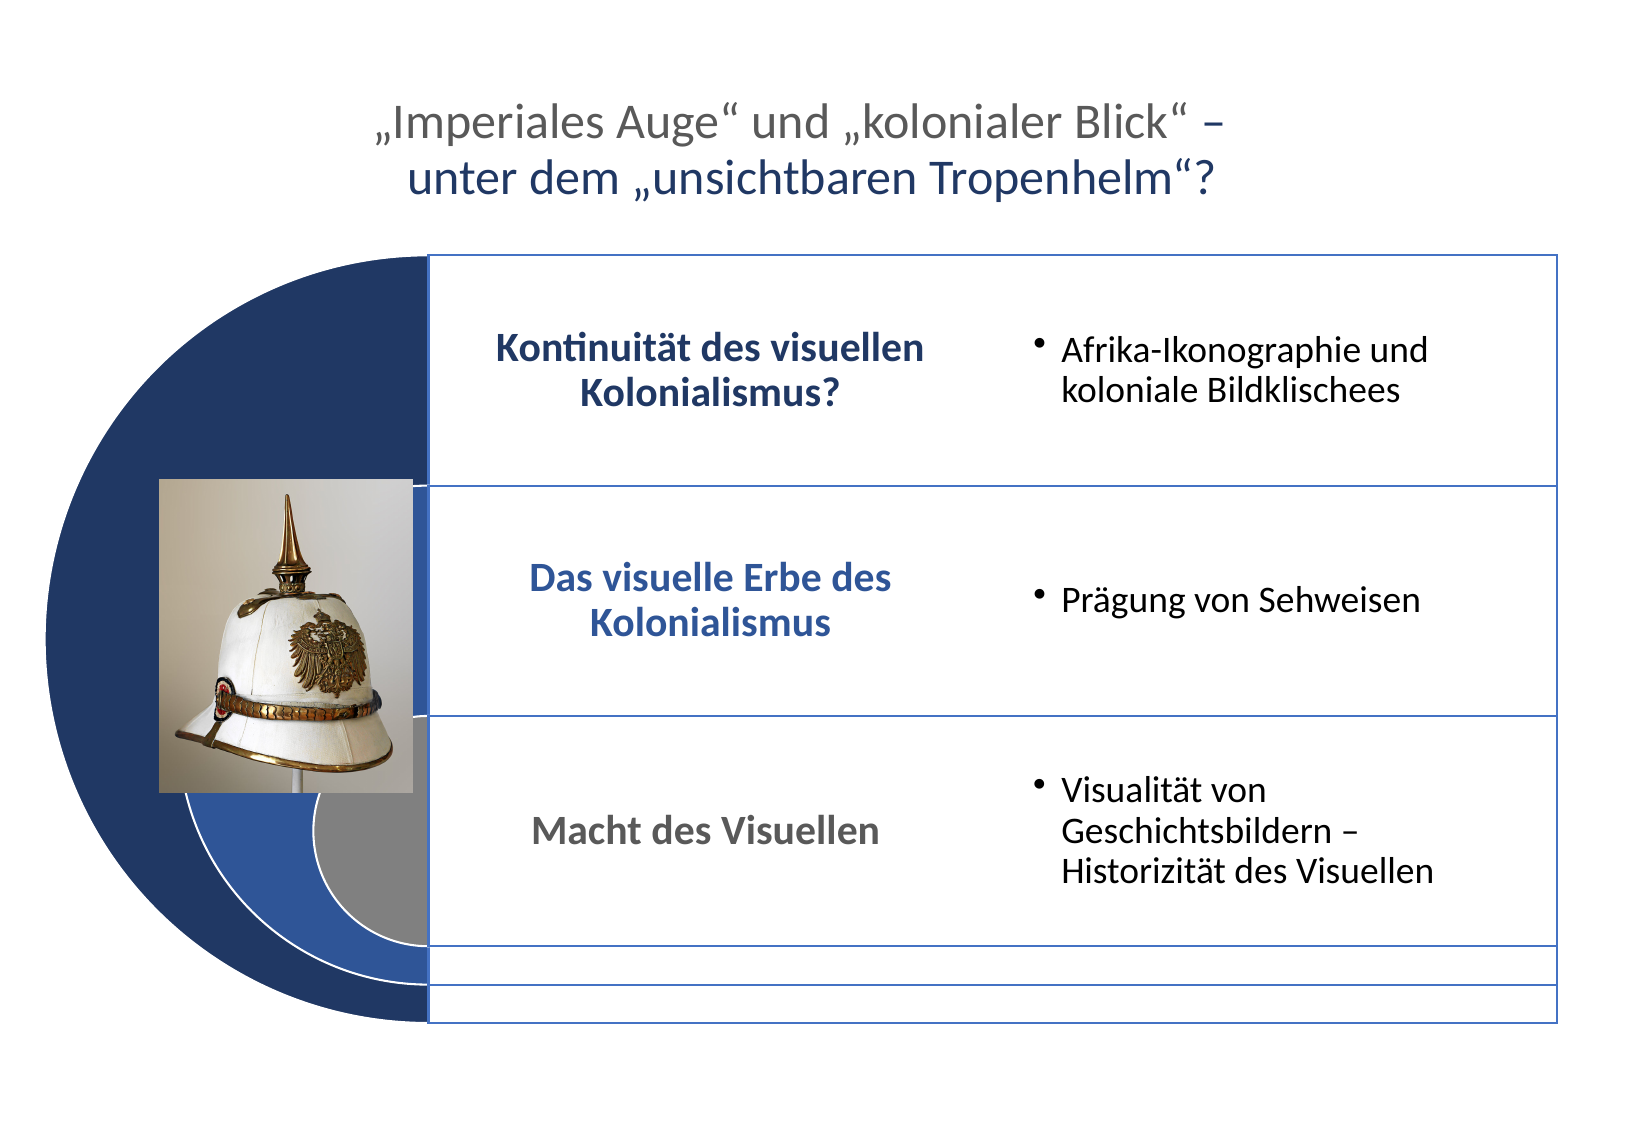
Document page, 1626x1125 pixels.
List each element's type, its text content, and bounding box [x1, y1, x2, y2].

title „Imperiales Auge“ und „kolonialer Blick“ – unter dem „unsichtbaren Tropenhelm“? [111, 38, 1514, 255]
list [44, 255, 1557, 1023]
picture [159, 479, 413, 793]
